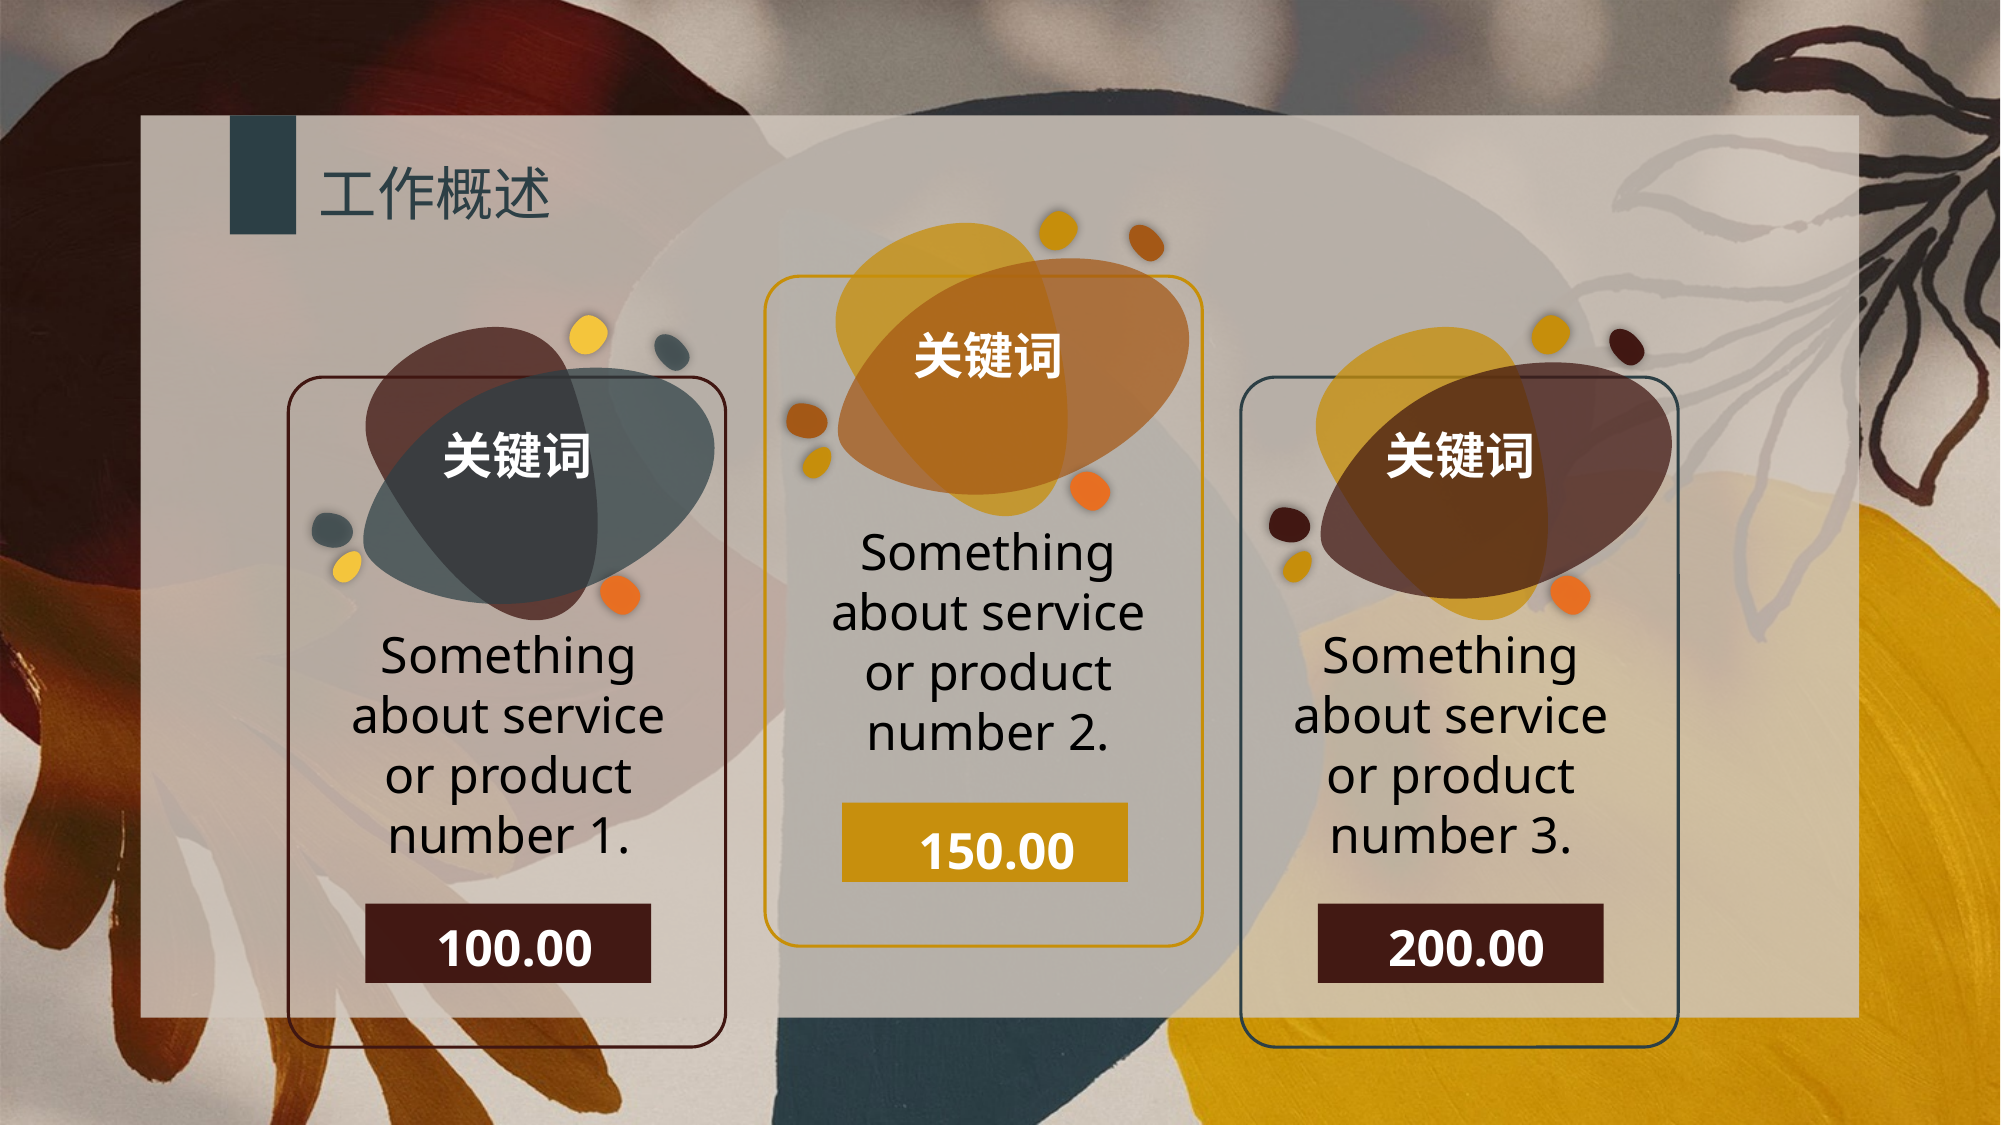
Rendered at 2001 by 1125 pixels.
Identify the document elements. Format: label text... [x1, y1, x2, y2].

text_box 100.00 [381, 909, 647, 984]
text_box 关键词 [804, 310, 1173, 399]
text_box Something about service or product number 1. [316, 616, 702, 870]
text_box 关键词 [1276, 410, 1644, 500]
picture [0, 0, 2001, 1125]
text_box 关键词 [333, 410, 702, 500]
text_box 150.00 [864, 812, 1130, 887]
text_box 工作概述 [304, 149, 673, 235]
text_box 200.00 [1327, 909, 1593, 984]
text_box Something about service or product number 2. [790, 513, 1187, 767]
text_box Something about service or product number 3. [1258, 616, 1644, 870]
